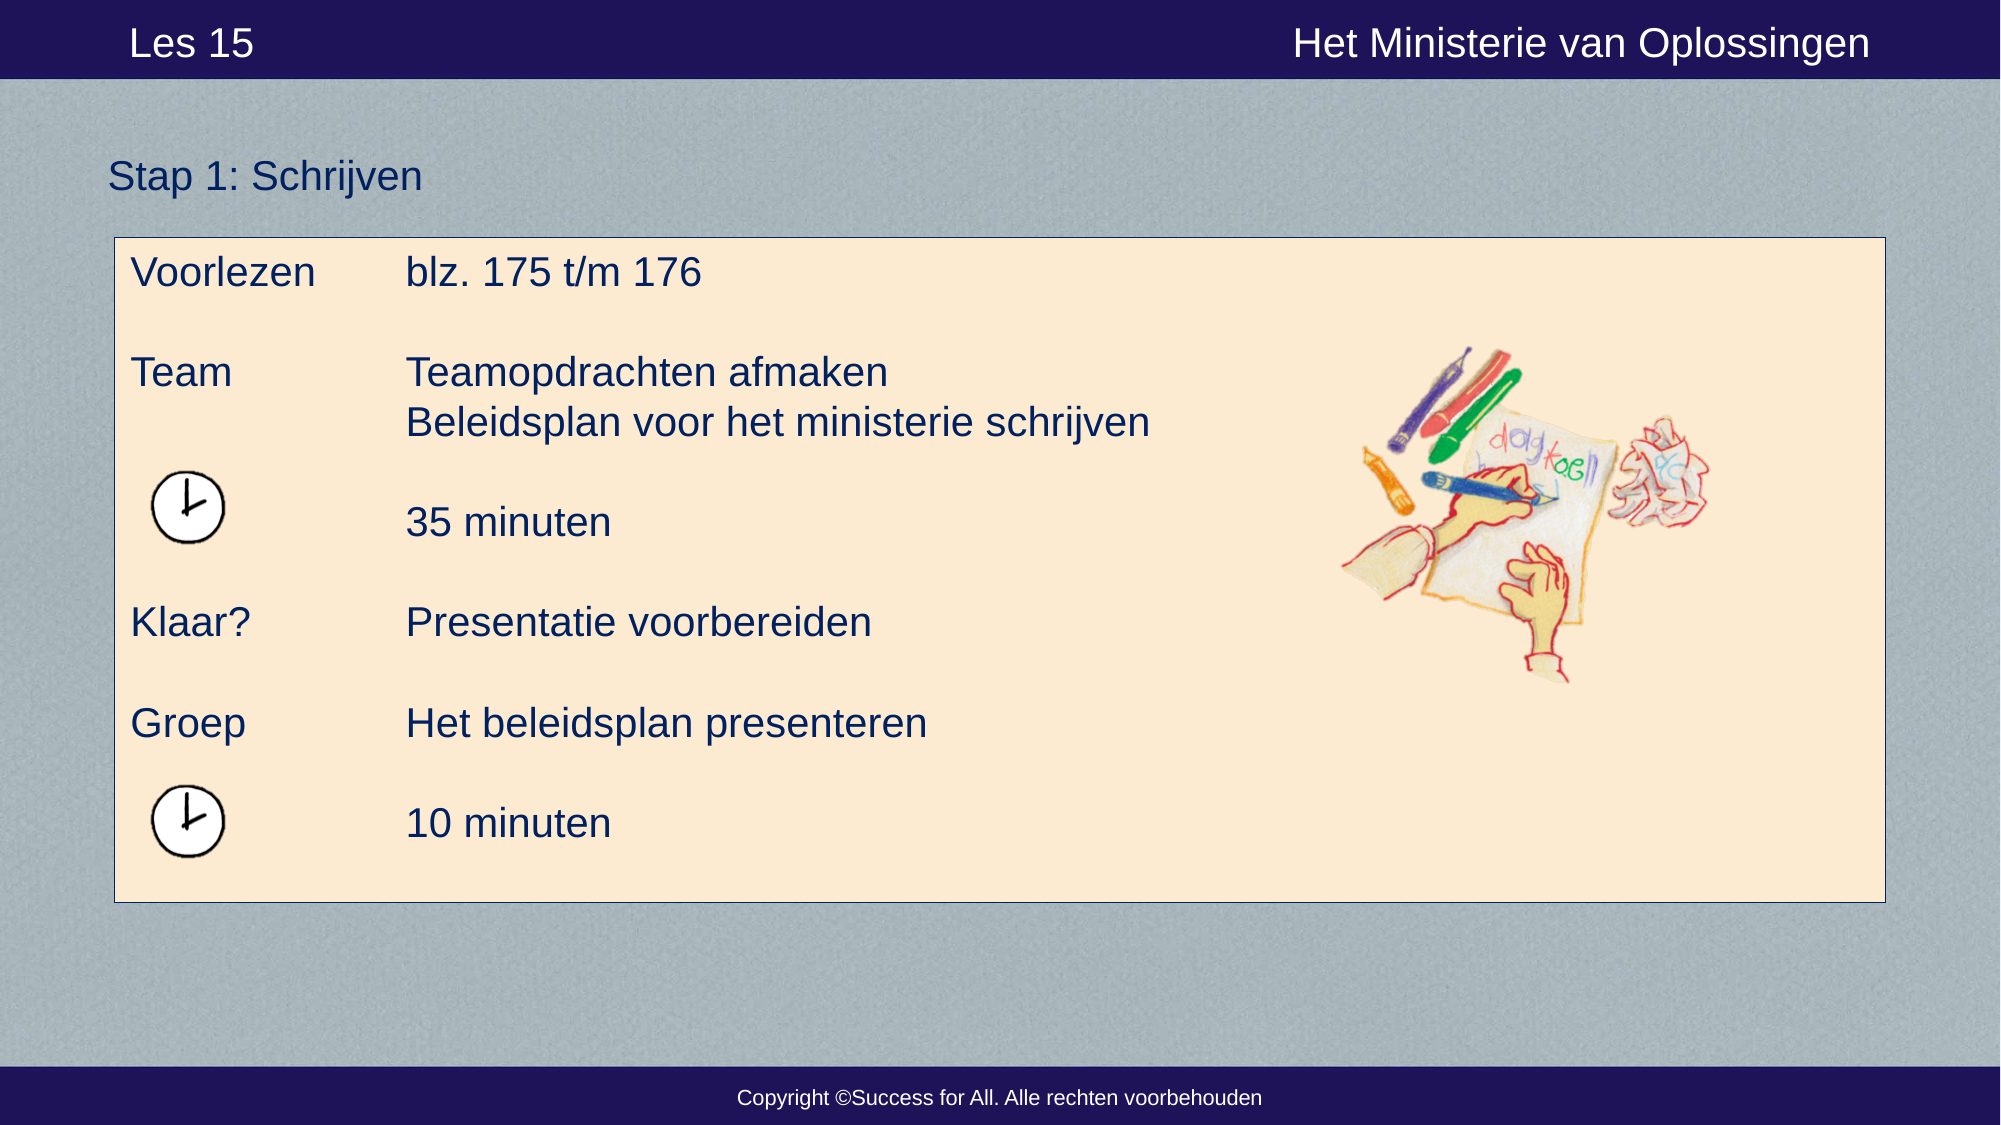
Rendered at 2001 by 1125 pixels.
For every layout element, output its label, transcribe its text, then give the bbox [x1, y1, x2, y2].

text_box Copyright ©Success for All. Alle rechten voorbehouden [0, 1076, 2000, 1125]
text_box Stap 1: Schrijven [92, 141, 886, 207]
text_box Les 15 [114, 8, 354, 73]
text_box Voorlezen blz. 175 t/m 176 Team Teamopdrachten afmaken Beleidsplan voor het ministerie schrijven 35 minuten Klaar? Presentatie voorbereiden Groep Het beleidsplan presenteren 10 minuten [114, 237, 1886, 903]
picture [0, 0, 2001, 1125]
text_box Het Ministerie van Oplossingen [999, 8, 1886, 73]
